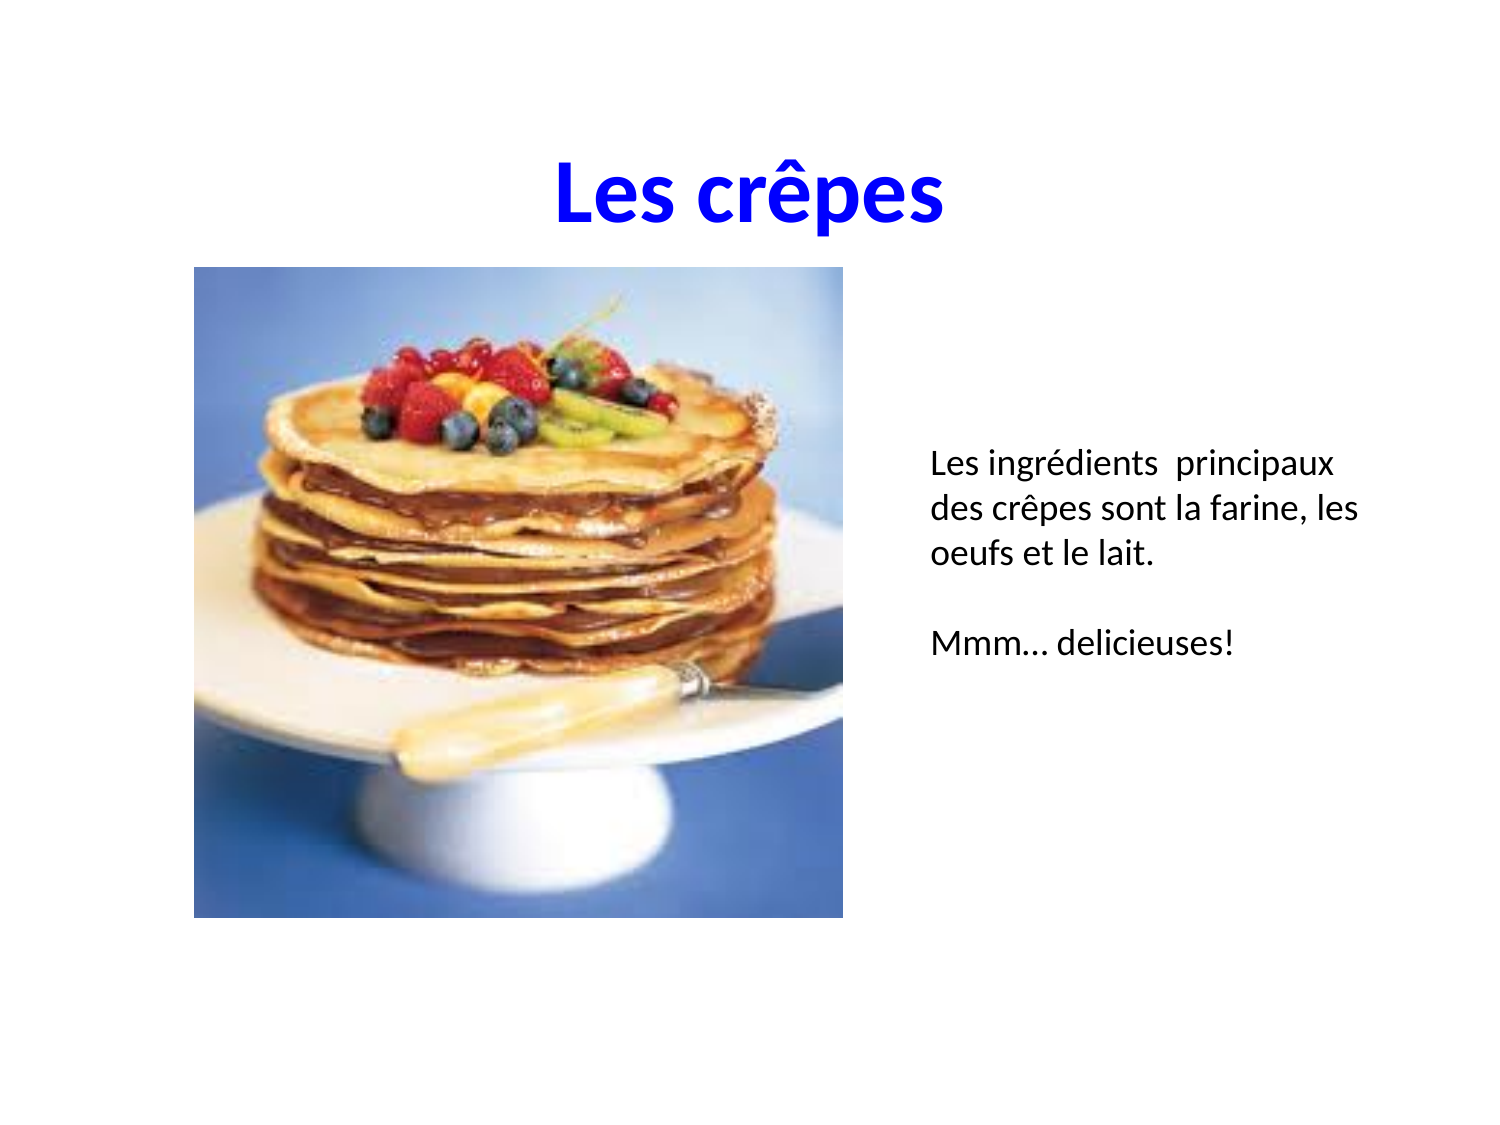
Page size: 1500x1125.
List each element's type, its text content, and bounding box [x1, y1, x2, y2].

text_box Les crêpes [230, 123, 1270, 249]
title Les ingrédients principaux des crêpes sont la farine, les oeufs et le lait. Mmm… delicieuses! [915, 337, 1400, 764]
picture [194, 266, 843, 918]
